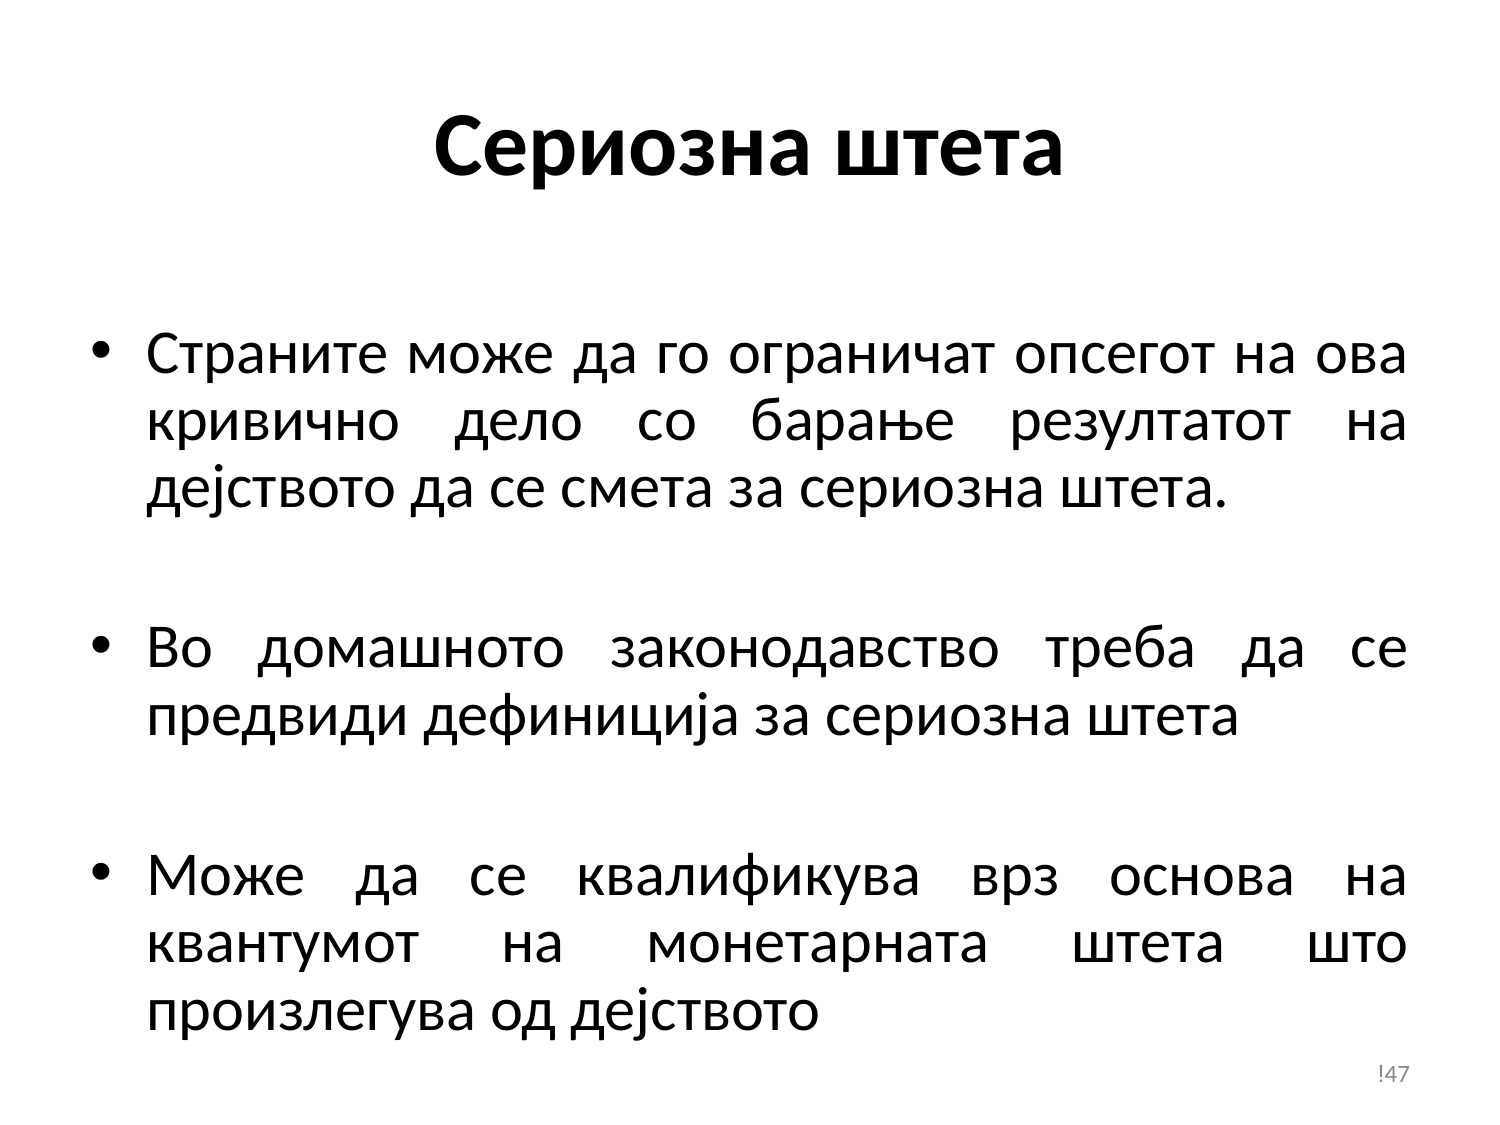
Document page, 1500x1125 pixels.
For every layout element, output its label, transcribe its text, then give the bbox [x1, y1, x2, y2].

title Сериозна штета [75, 45, 1425, 233]
list Страните може да го ограничат опсегот на ова кривично дело со барање резултатот на дејството да се смета за сериозна штета. Во домашното законодавство треба да се предвиди дефиниција за сериозна штета Може да се квалификува врз основа на квантумот на монетарната штета што произлегува од дејството [75, 311, 1425, 877]
slide_number !47 [1074, 1042, 1425, 1103]
